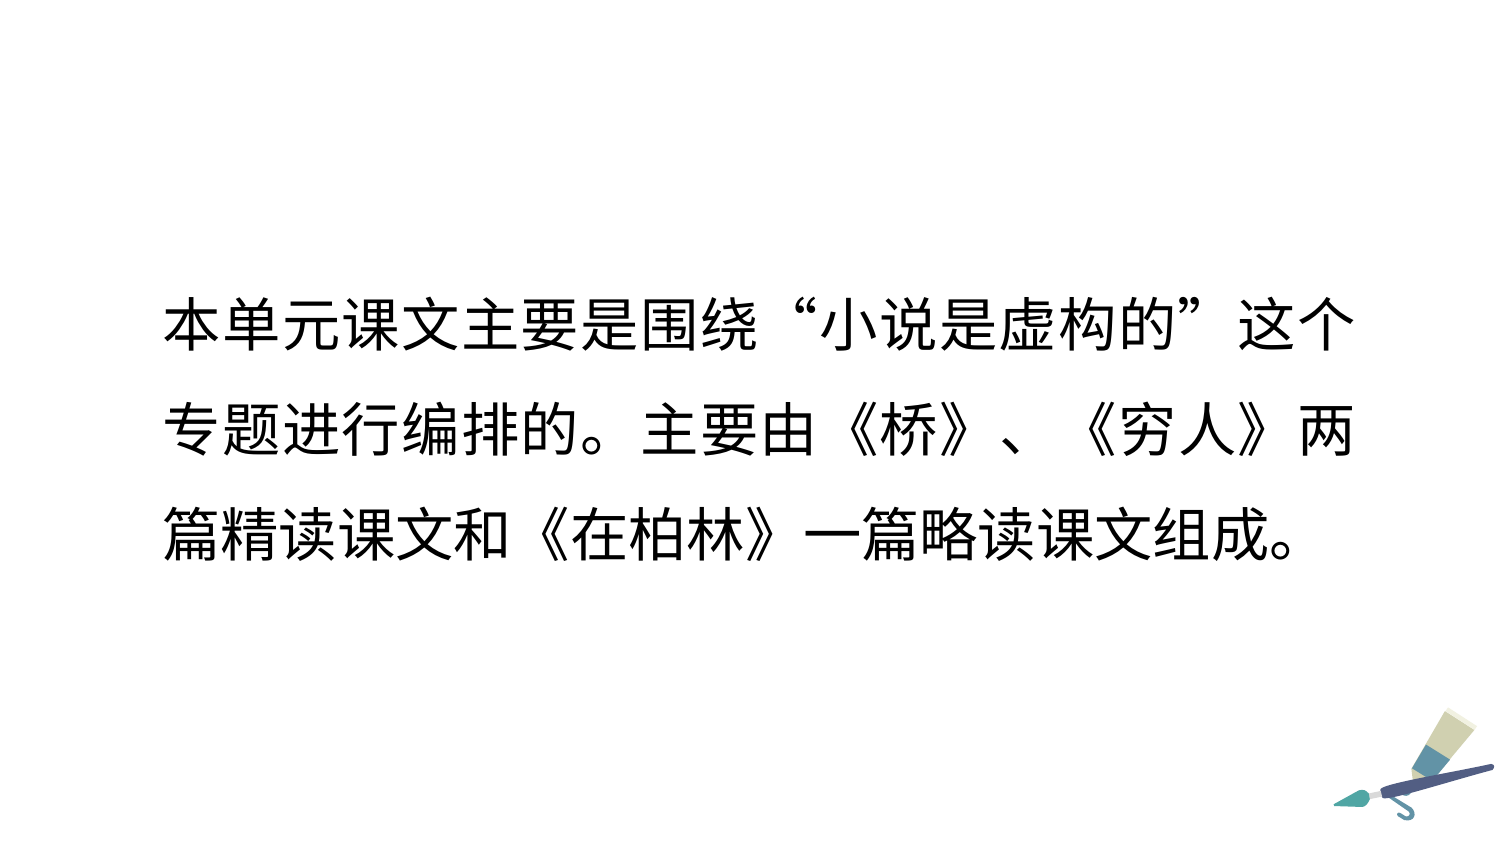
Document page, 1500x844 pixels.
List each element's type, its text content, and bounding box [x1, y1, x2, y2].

text_box 本单元课文主要是围绕“小说是虚构的”这个专题进行编排的。主要由《桥》、《穷人》两篇精读课文和《在柏林》一篇略读课文组成。 [101, 245, 1372, 576]
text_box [1358, 708, 1481, 844]
